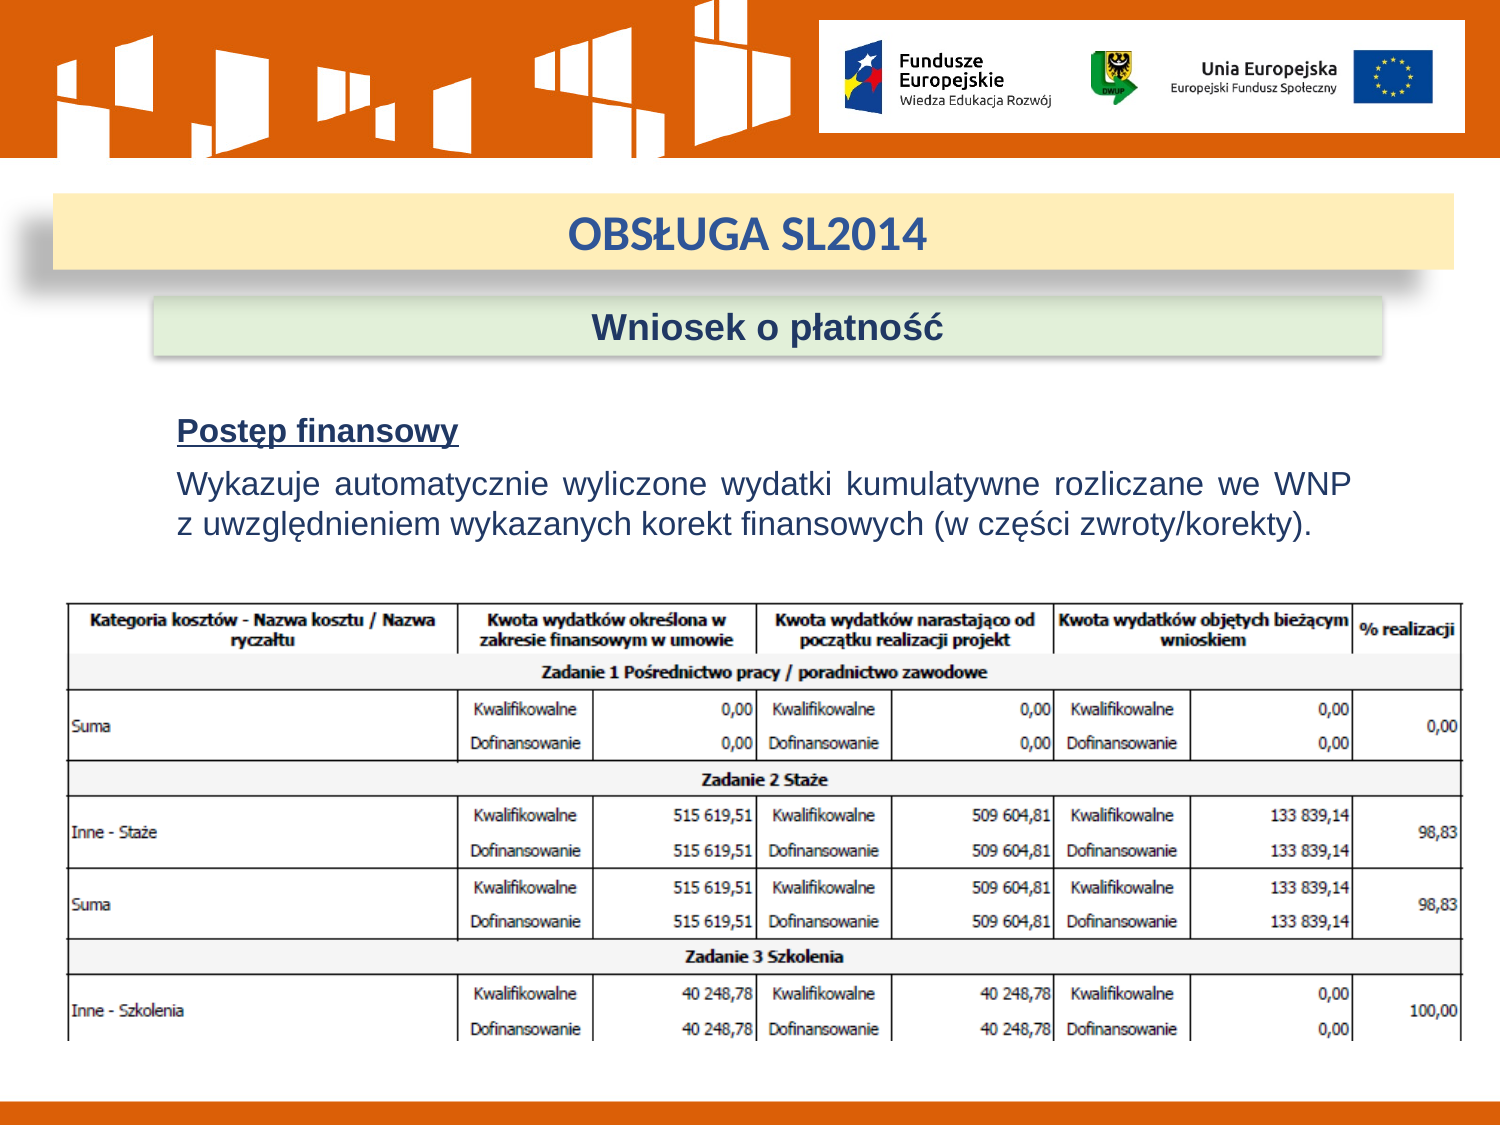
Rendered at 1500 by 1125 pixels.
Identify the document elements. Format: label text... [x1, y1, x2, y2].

text_box [41, 443, 1447, 863]
text_box [819, 20, 1465, 133]
text_box Postęp finansowy Wykazuje automatycznie wyliczone wydatki kumulatywne rozliczane we WNP z uwzględnieniem wykazanych korekt finansowych (w części zwroty/korekty). [161, 402, 1369, 550]
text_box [826, 21, 1450, 133]
picture [0, 0, 1500, 1125]
text_box Wniosek o płatność [153, 309, 1383, 356]
text_box OBSŁUGA SL2014 [53, 193, 1454, 270]
